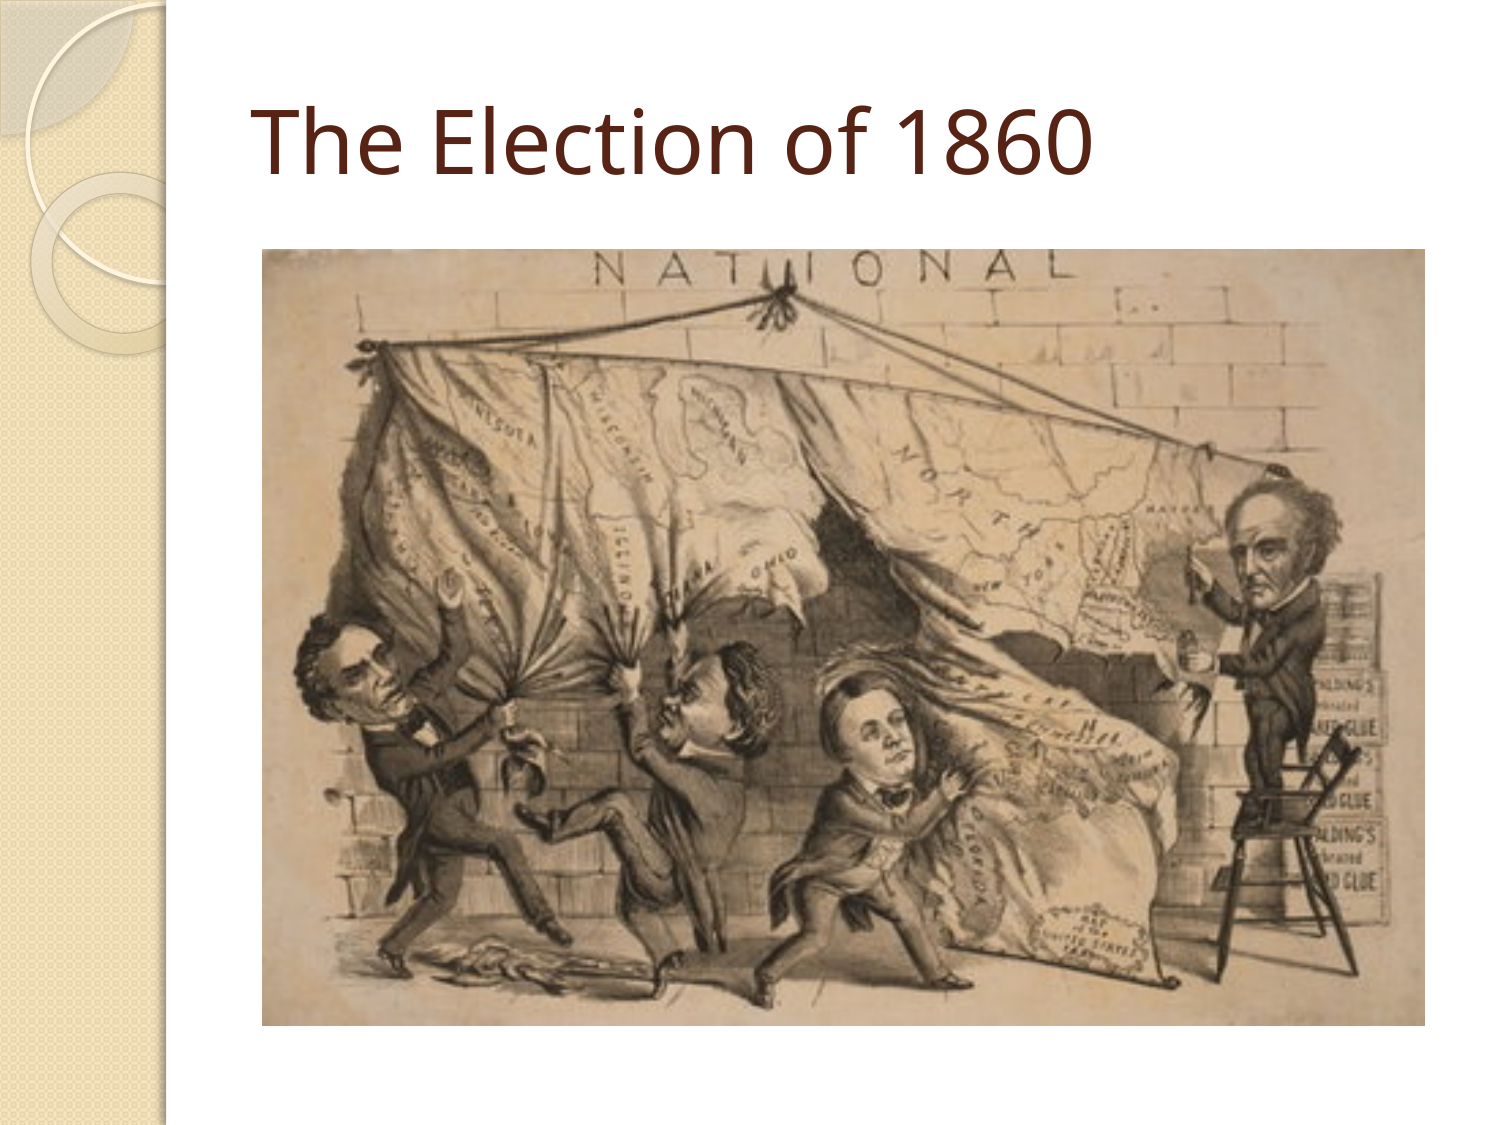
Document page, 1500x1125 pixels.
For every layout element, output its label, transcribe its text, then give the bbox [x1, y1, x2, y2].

title The Election of 1860 [235, 45, 1466, 233]
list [262, 249, 1426, 1027]
